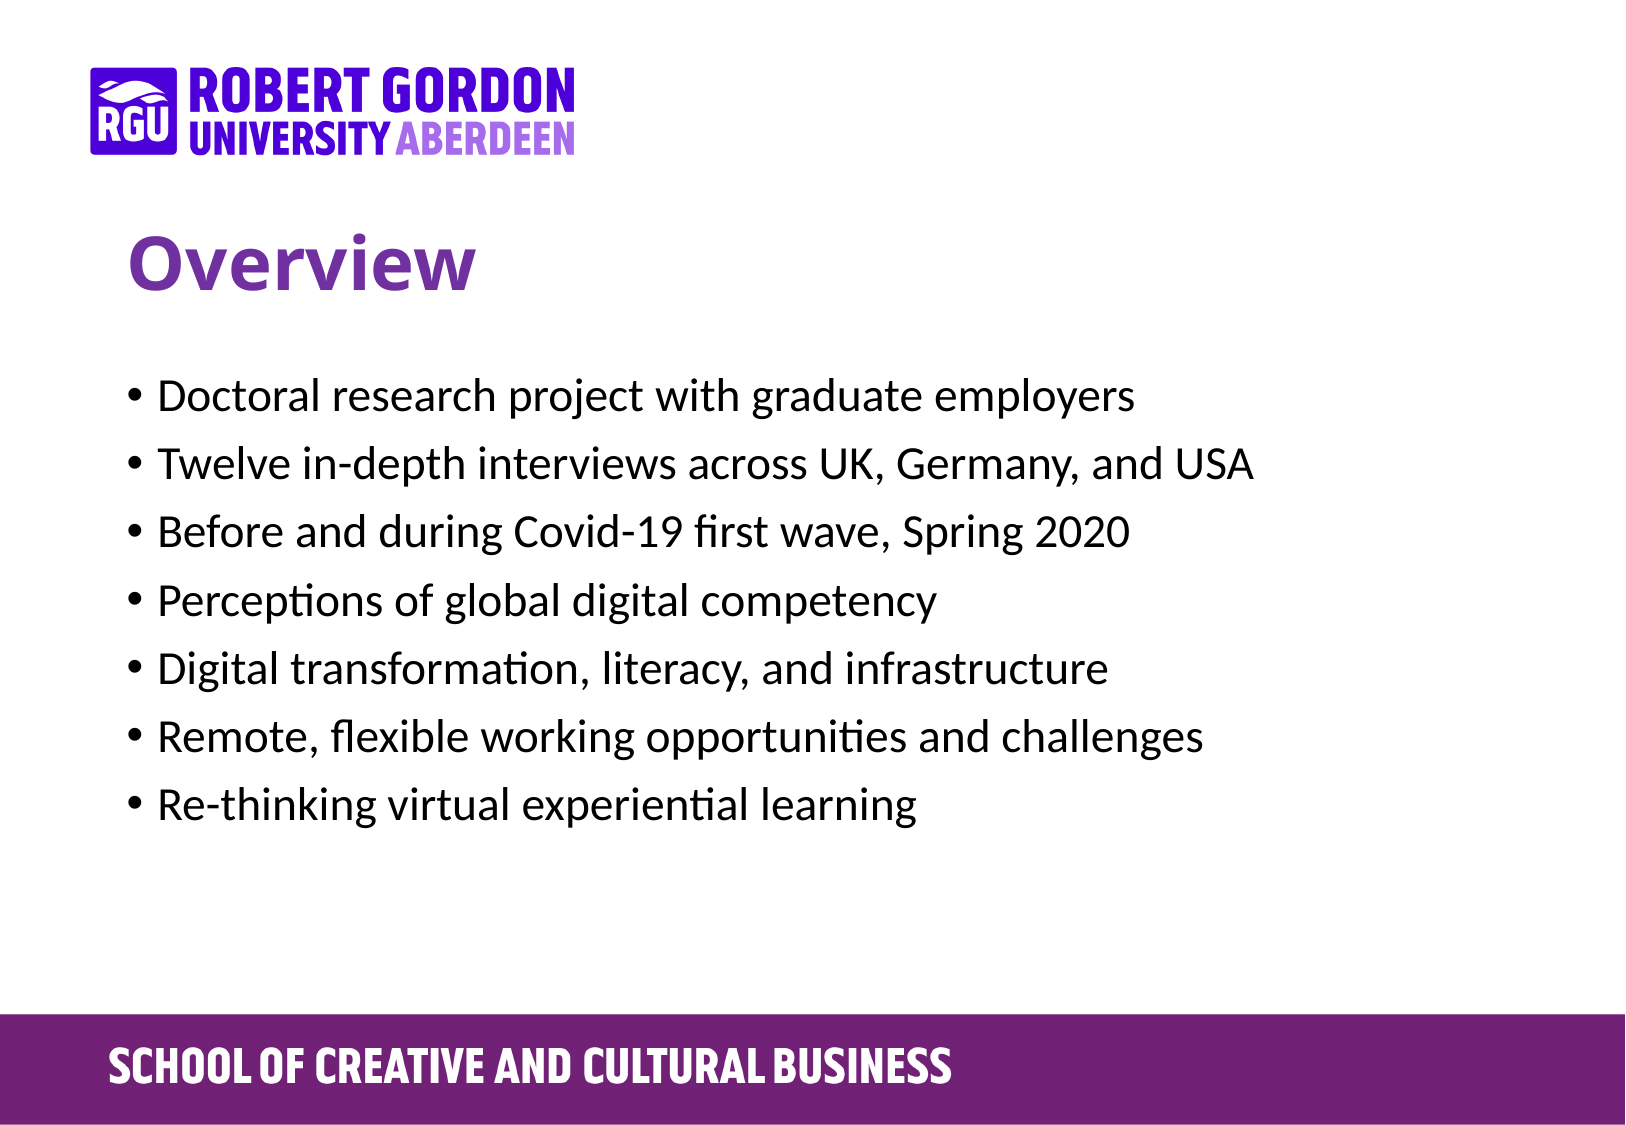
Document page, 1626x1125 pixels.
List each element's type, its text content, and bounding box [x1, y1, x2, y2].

picture [0, 1011, 1625, 1125]
picture [84, 60, 579, 163]
title Overview [111, 172, 1514, 289]
list Doctoral research project with graduate employers Twelve in-depth interviews across UK, Germany, and USA Before and during Covid-19 first wave, Spring 2020 Perceptions of global digital competency Digital transformation, literacy, and infrastructure Remote, flexible working opportunities and challenges Re-thinking virtual experiential learning [111, 289, 1514, 976]
